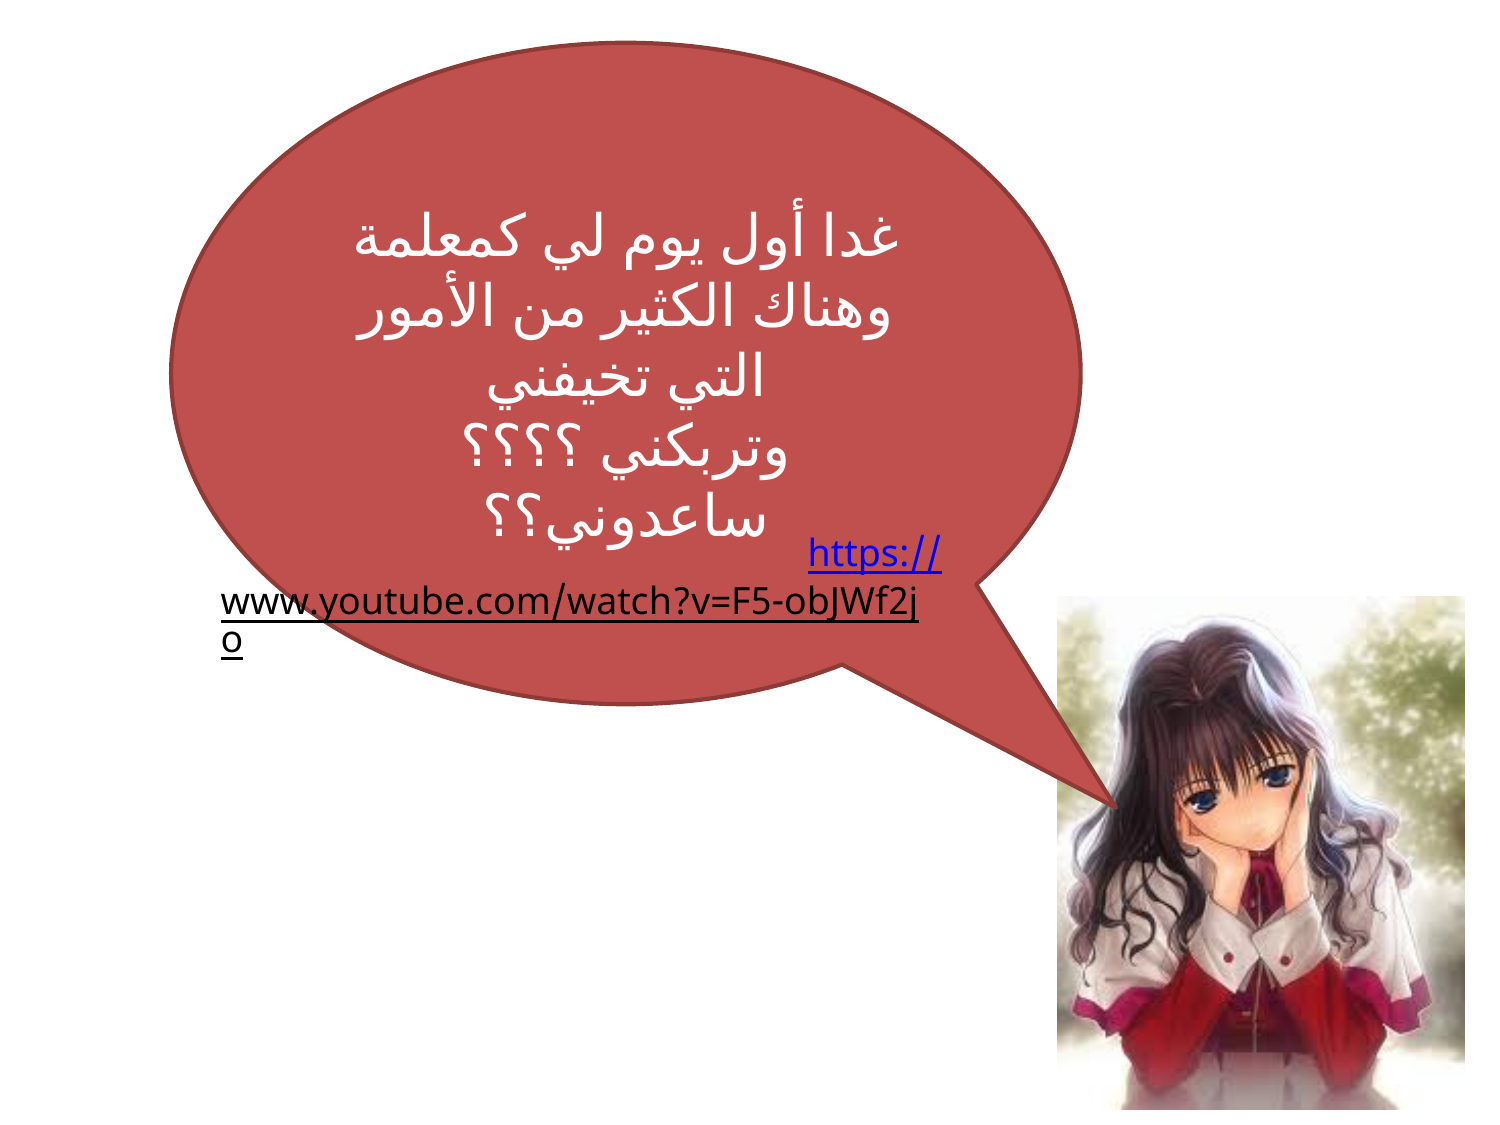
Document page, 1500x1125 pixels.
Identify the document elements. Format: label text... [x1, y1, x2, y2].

text_box غدا أول يوم لي كمعلمة وهناك الكثير من الأمور التي تخيفني وتربكني ؟؟؟؟ ساعدوني؟؟ [168, 40, 1083, 777]
text_box https://www.youtube.com/watch?v=F5-obJWf2jo [206, 521, 957, 679]
picture [1056, 596, 1465, 1110]
